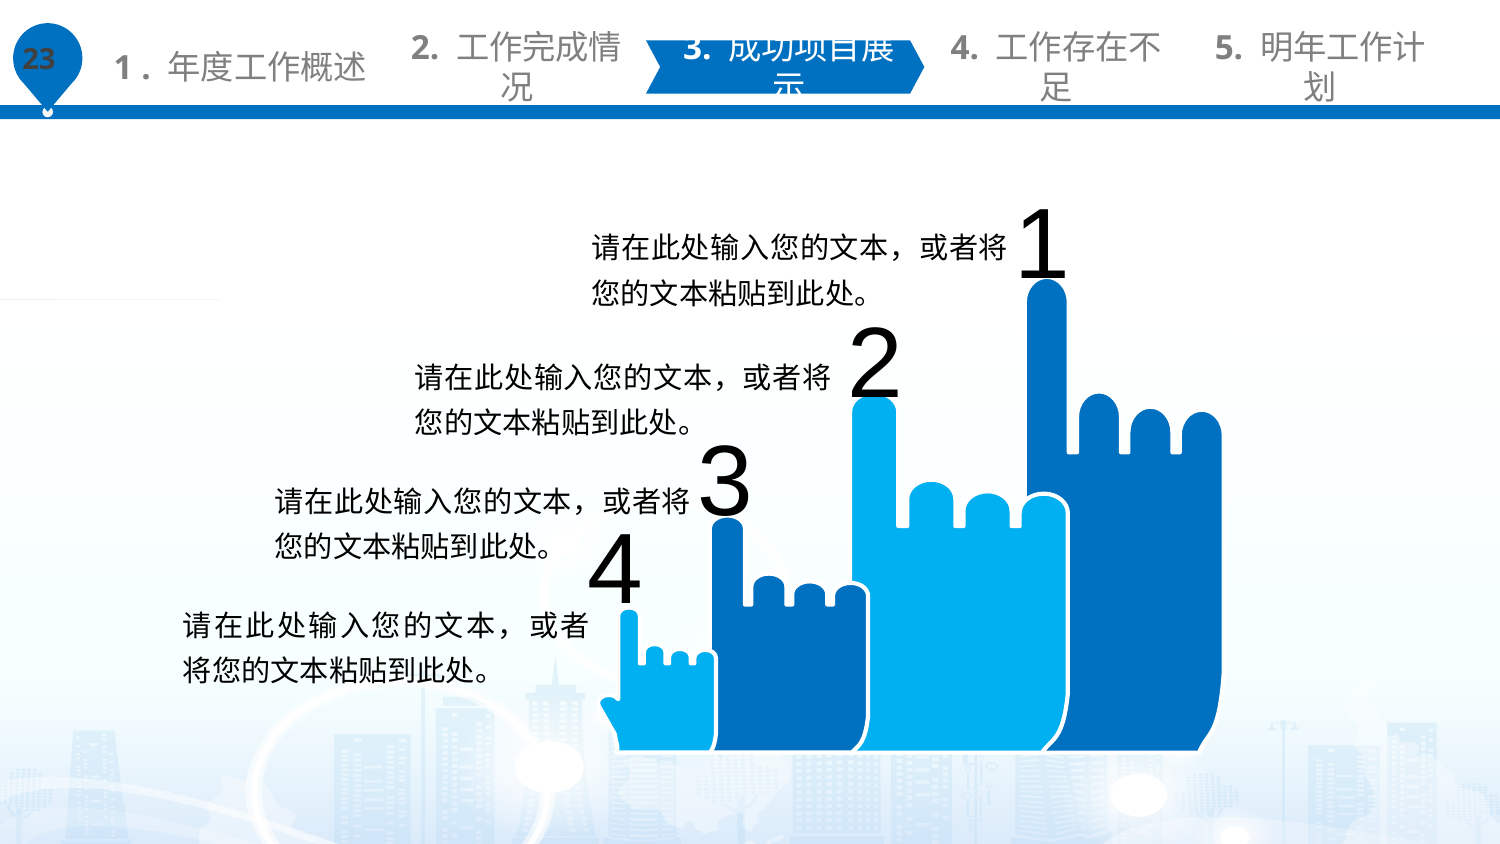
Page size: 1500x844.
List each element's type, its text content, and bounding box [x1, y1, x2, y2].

text_box 1 . 年度工作概述 [100, 46, 380, 87]
text_box 3 [648, 431, 802, 542]
text_box 5. 明年工作计划 [1205, 26, 1436, 107]
text_box 请在此处输入您的文本，或者将您的文本粘贴到此处。 [414, 344, 832, 444]
text_box [850, 424, 1068, 753]
text_box [905, 38, 927, 96]
text_box 4 [538, 519, 693, 631]
text_box 2. 工作完成情况 [401, 26, 632, 107]
text_box [0, 120, 1500, 844]
text_box 请在此处输入您的文本，或者将您的文本粘贴到此处。 [591, 214, 1009, 315]
text_box [1024, 306, 1224, 753]
text_box 1 [965, 194, 1119, 306]
text_box 请在此处输入您的文本，或者将您的文本粘贴到此处。 [274, 468, 648, 568]
text_box 4. 工作存在不足 [941, 26, 1172, 107]
text_box [644, 38, 673, 96]
text_box [598, 631, 716, 753]
text_box 请在此处输入您的文本，或者将您的文本粘贴到此处。 [183, 592, 591, 693]
picture [0, 0, 1500, 105]
text_box [709, 542, 869, 753]
text_box 3. 成功项目展示 [673, 26, 905, 107]
text_box 2 [798, 313, 953, 424]
